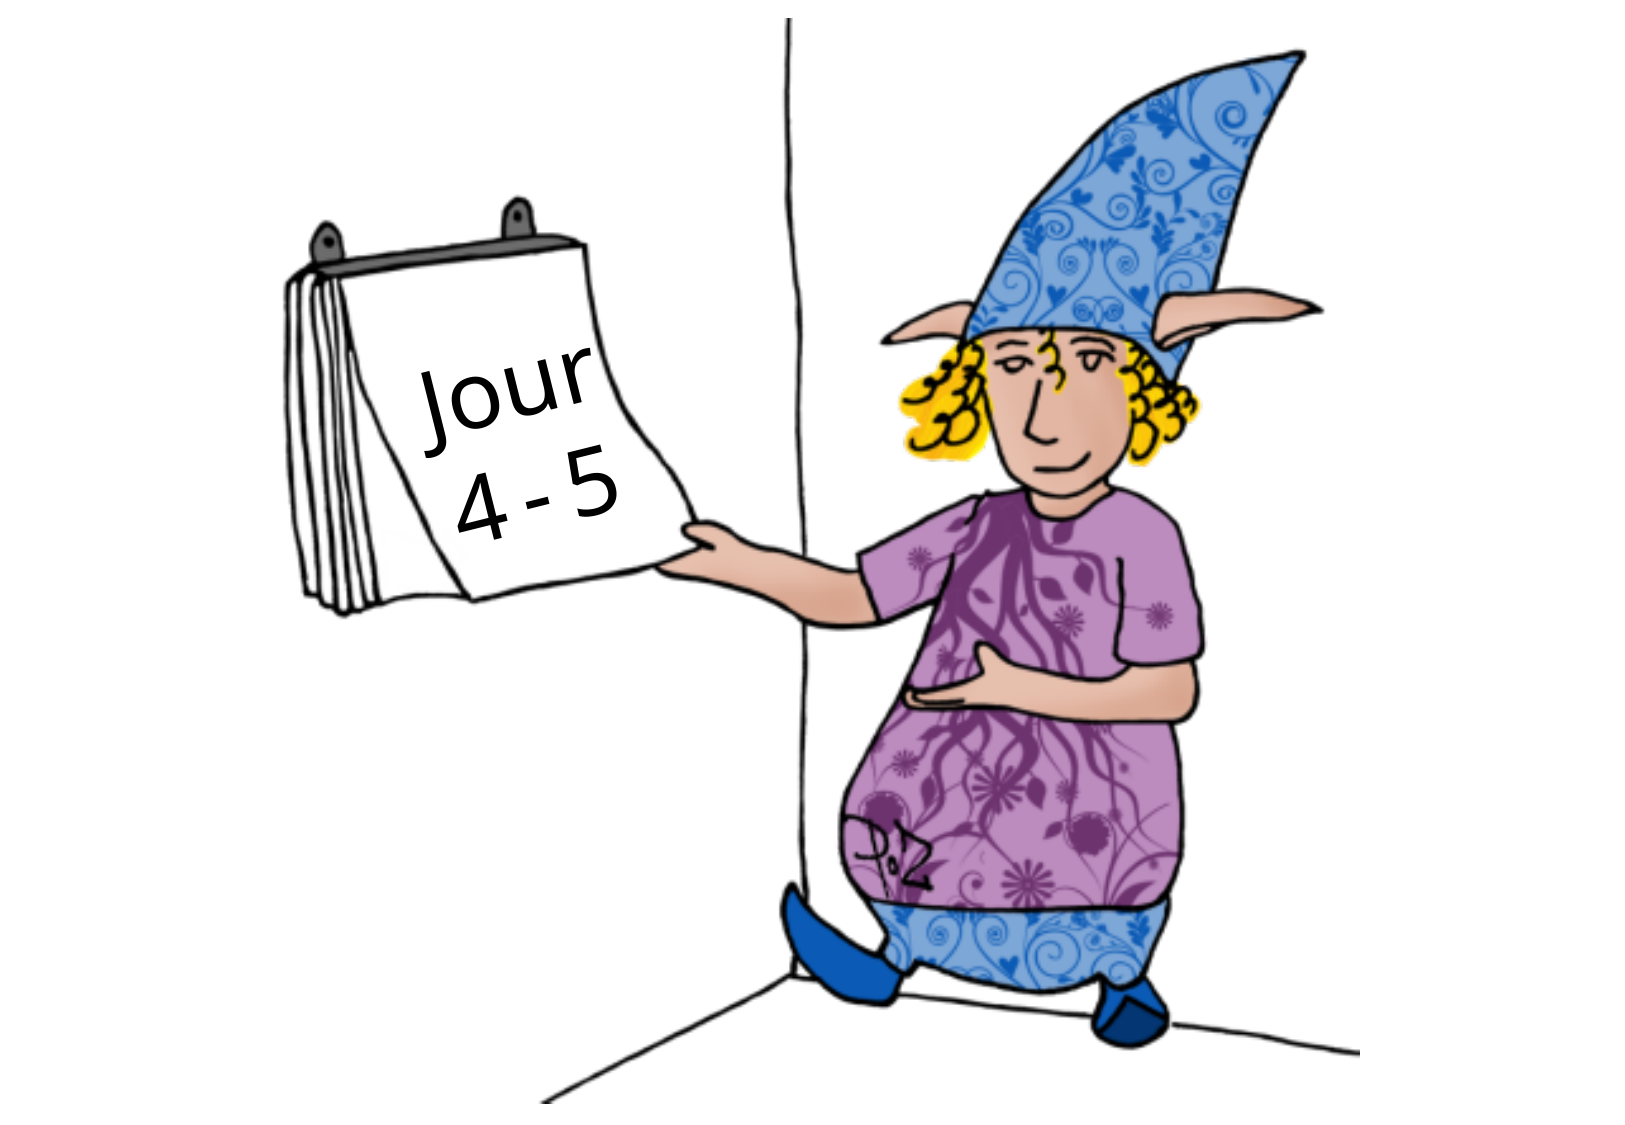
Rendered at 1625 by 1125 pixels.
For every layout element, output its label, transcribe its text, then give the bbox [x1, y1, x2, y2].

text_box Jour 4 - 5 [344, 284, 698, 591]
picture [264, 18, 1360, 1104]
